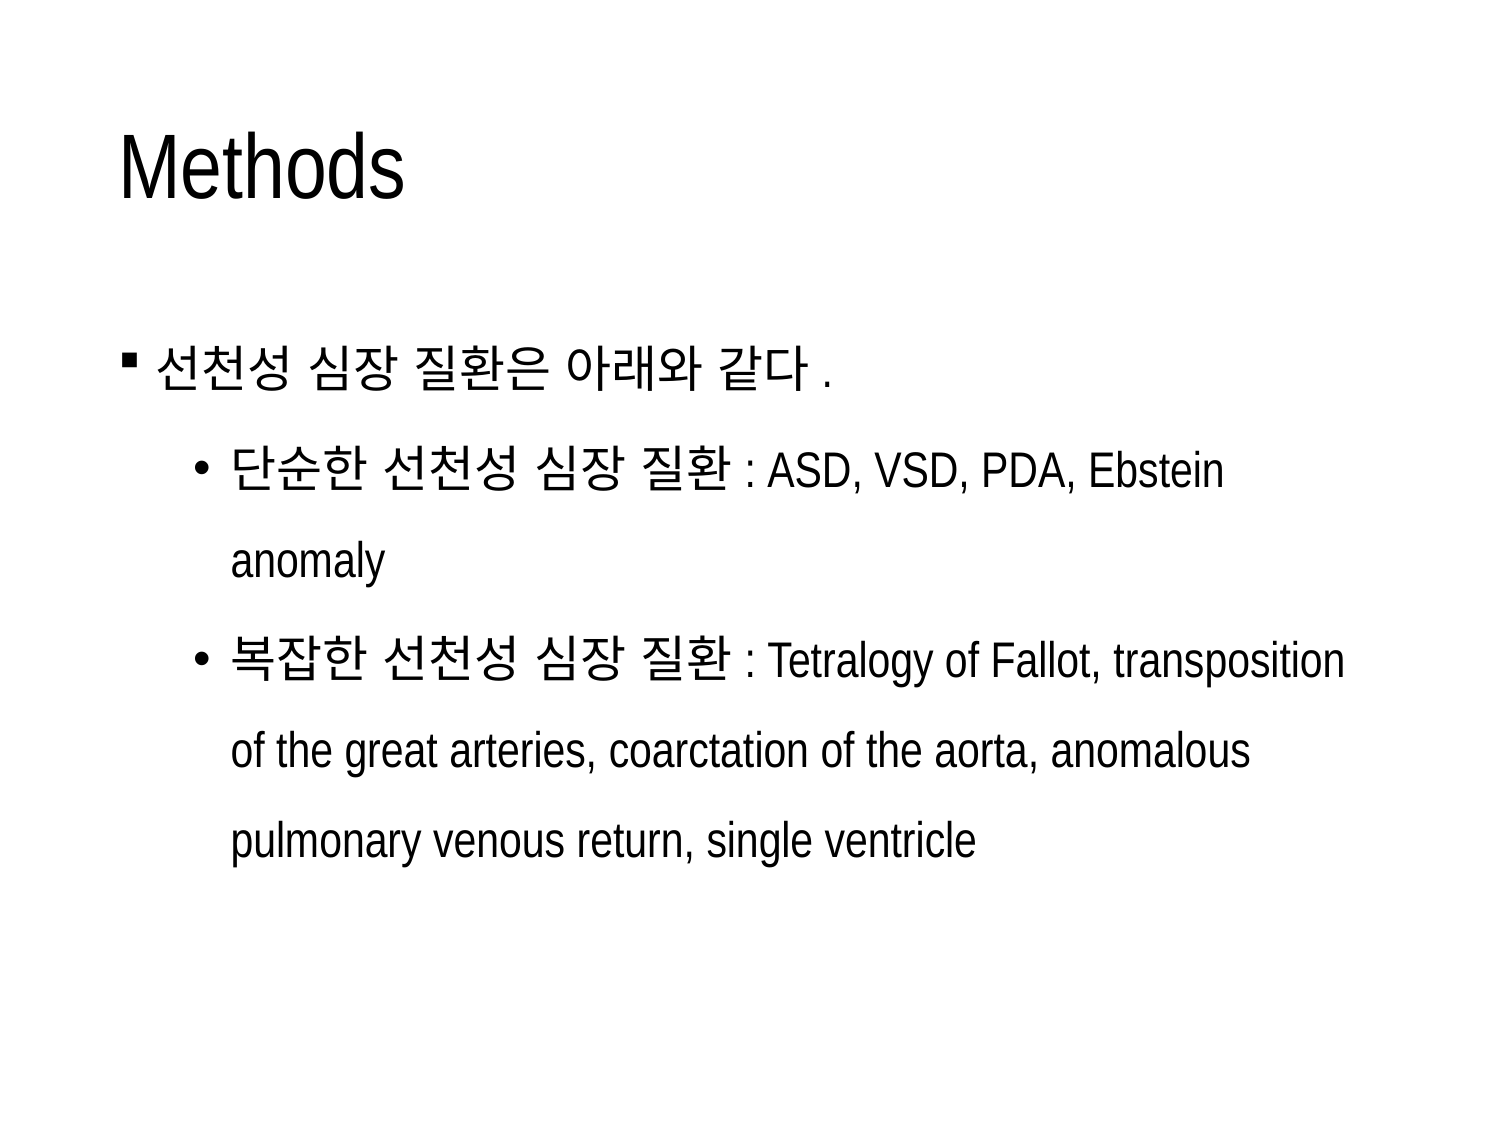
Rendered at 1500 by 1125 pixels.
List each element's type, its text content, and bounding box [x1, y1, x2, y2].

title Methods [103, 59, 1397, 278]
list 선천성 심장 질환은 아래와 같다. 단순한 선천성 심장 질환: ASD, VSD, PDA, Ebstein anomaly 복잡한 선천성 심장 질환: Tetralogy of Fallot, transposition of the great arteries, coarctation of the aorta, anomalous pulmonary venous return, single ventricle [103, 299, 1397, 1014]
